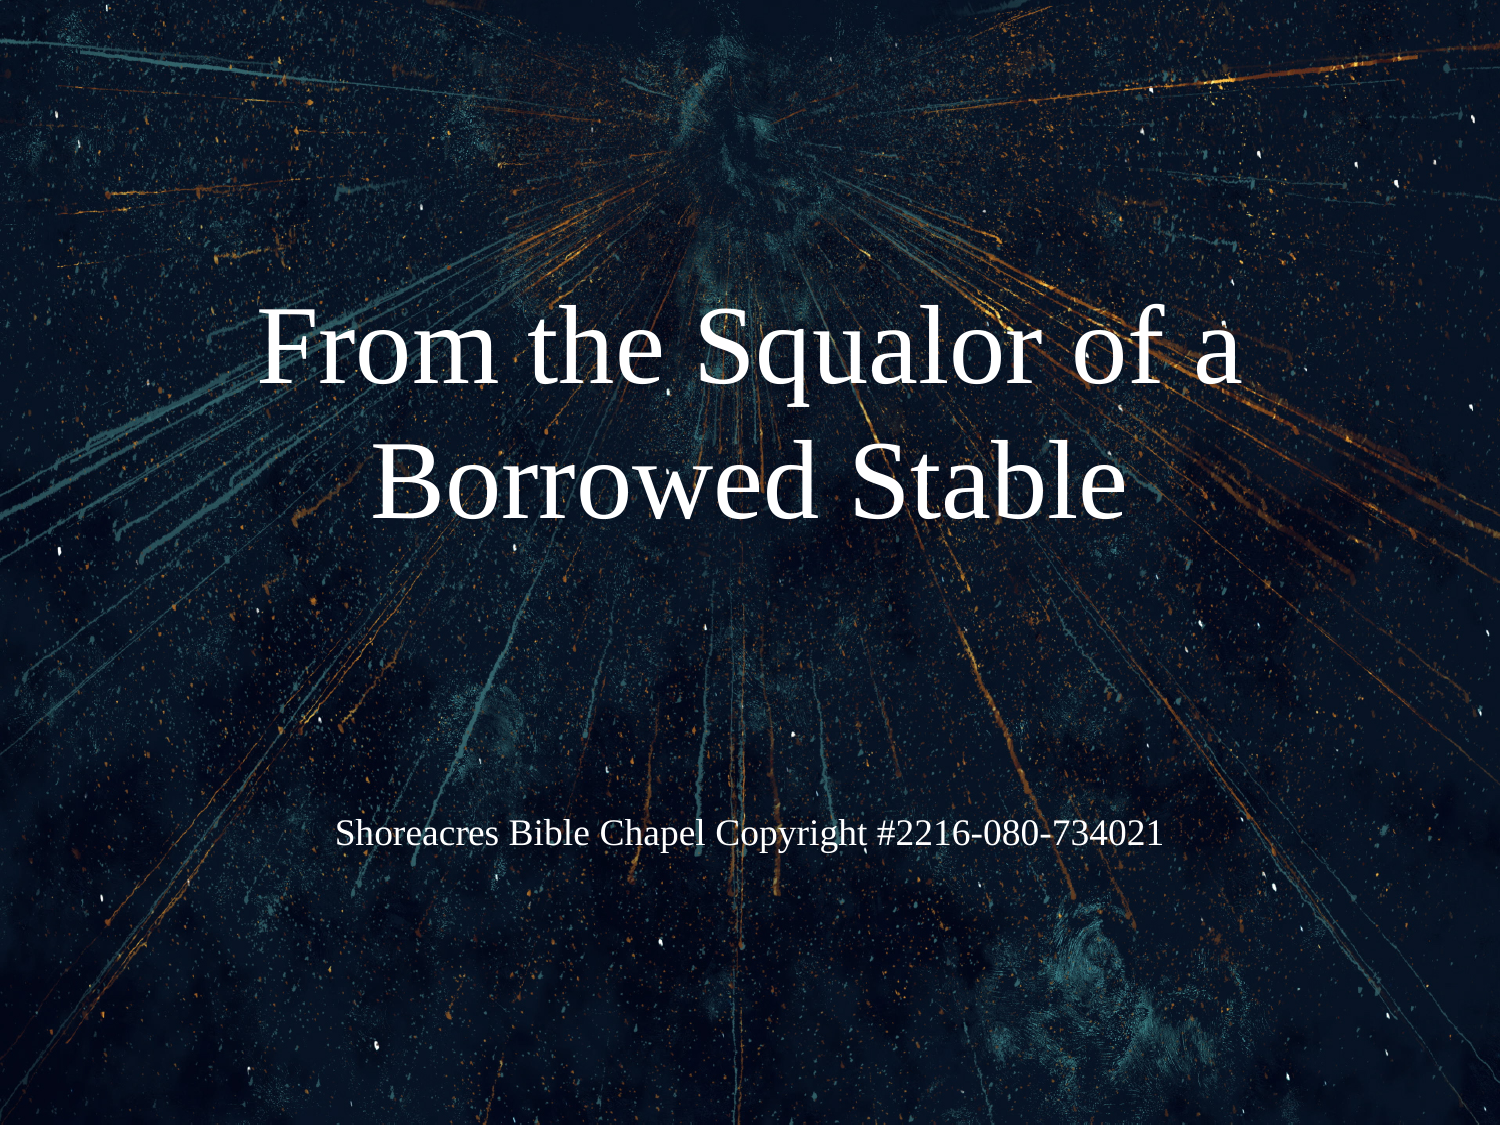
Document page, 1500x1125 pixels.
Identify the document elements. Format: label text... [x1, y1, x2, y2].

subtitle Shoreacres Bible Chapel Copyright #2216-080-734021 [225, 800, 1275, 1088]
title From the Squalor of a Borrowed Stable [112, 312, 1388, 500]
picture [0, 0, 1500, 1125]
